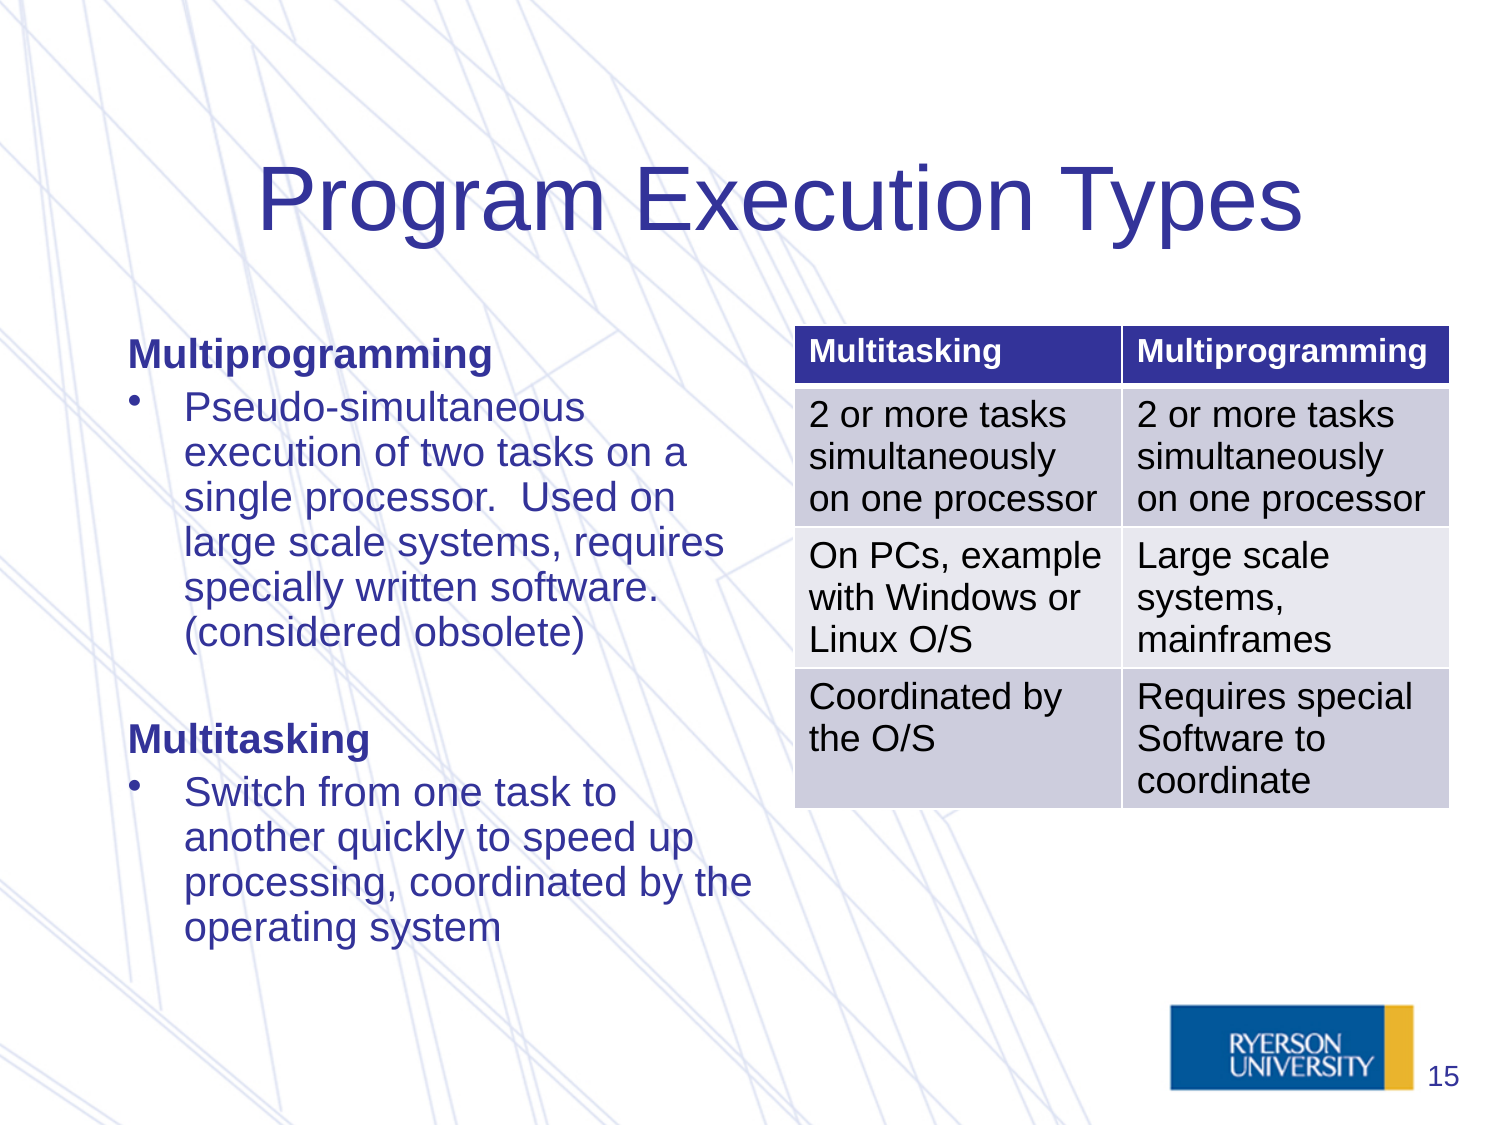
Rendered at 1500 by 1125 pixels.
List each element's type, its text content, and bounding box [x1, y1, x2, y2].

picture [0, 0, 1500, 1125]
table_header Multiprogramming [1123, 326, 1449, 383]
title Program Execution Types [112, 99, 1451, 288]
list Multiprogramming Pseudo-simultaneous execution of two tasks on a single processor. Used on large scale systems, requires specially written software. (considered obsolete) Multitasking Switch from one task to another quickly to speed up processing, coordinated by the operating system [112, 324, 769, 1001]
slide_number 15 [1399, 1049, 1476, 1113]
table_cell 2 or more tasks simultaneously on one processor [1123, 389, 1449, 526]
table_cell Coordinated by the O/S [795, 669, 1121, 808]
table_cell On PCs, example with Windows or Linux O/S [795, 528, 1121, 667]
table_cell Requires special Software to coordinate [1123, 669, 1449, 808]
table_header Multitasking [795, 326, 1121, 383]
table_cell 2 or more tasks simultaneously on one processor [795, 389, 1121, 526]
table_cell Large scale systems, mainframes [1123, 528, 1449, 667]
